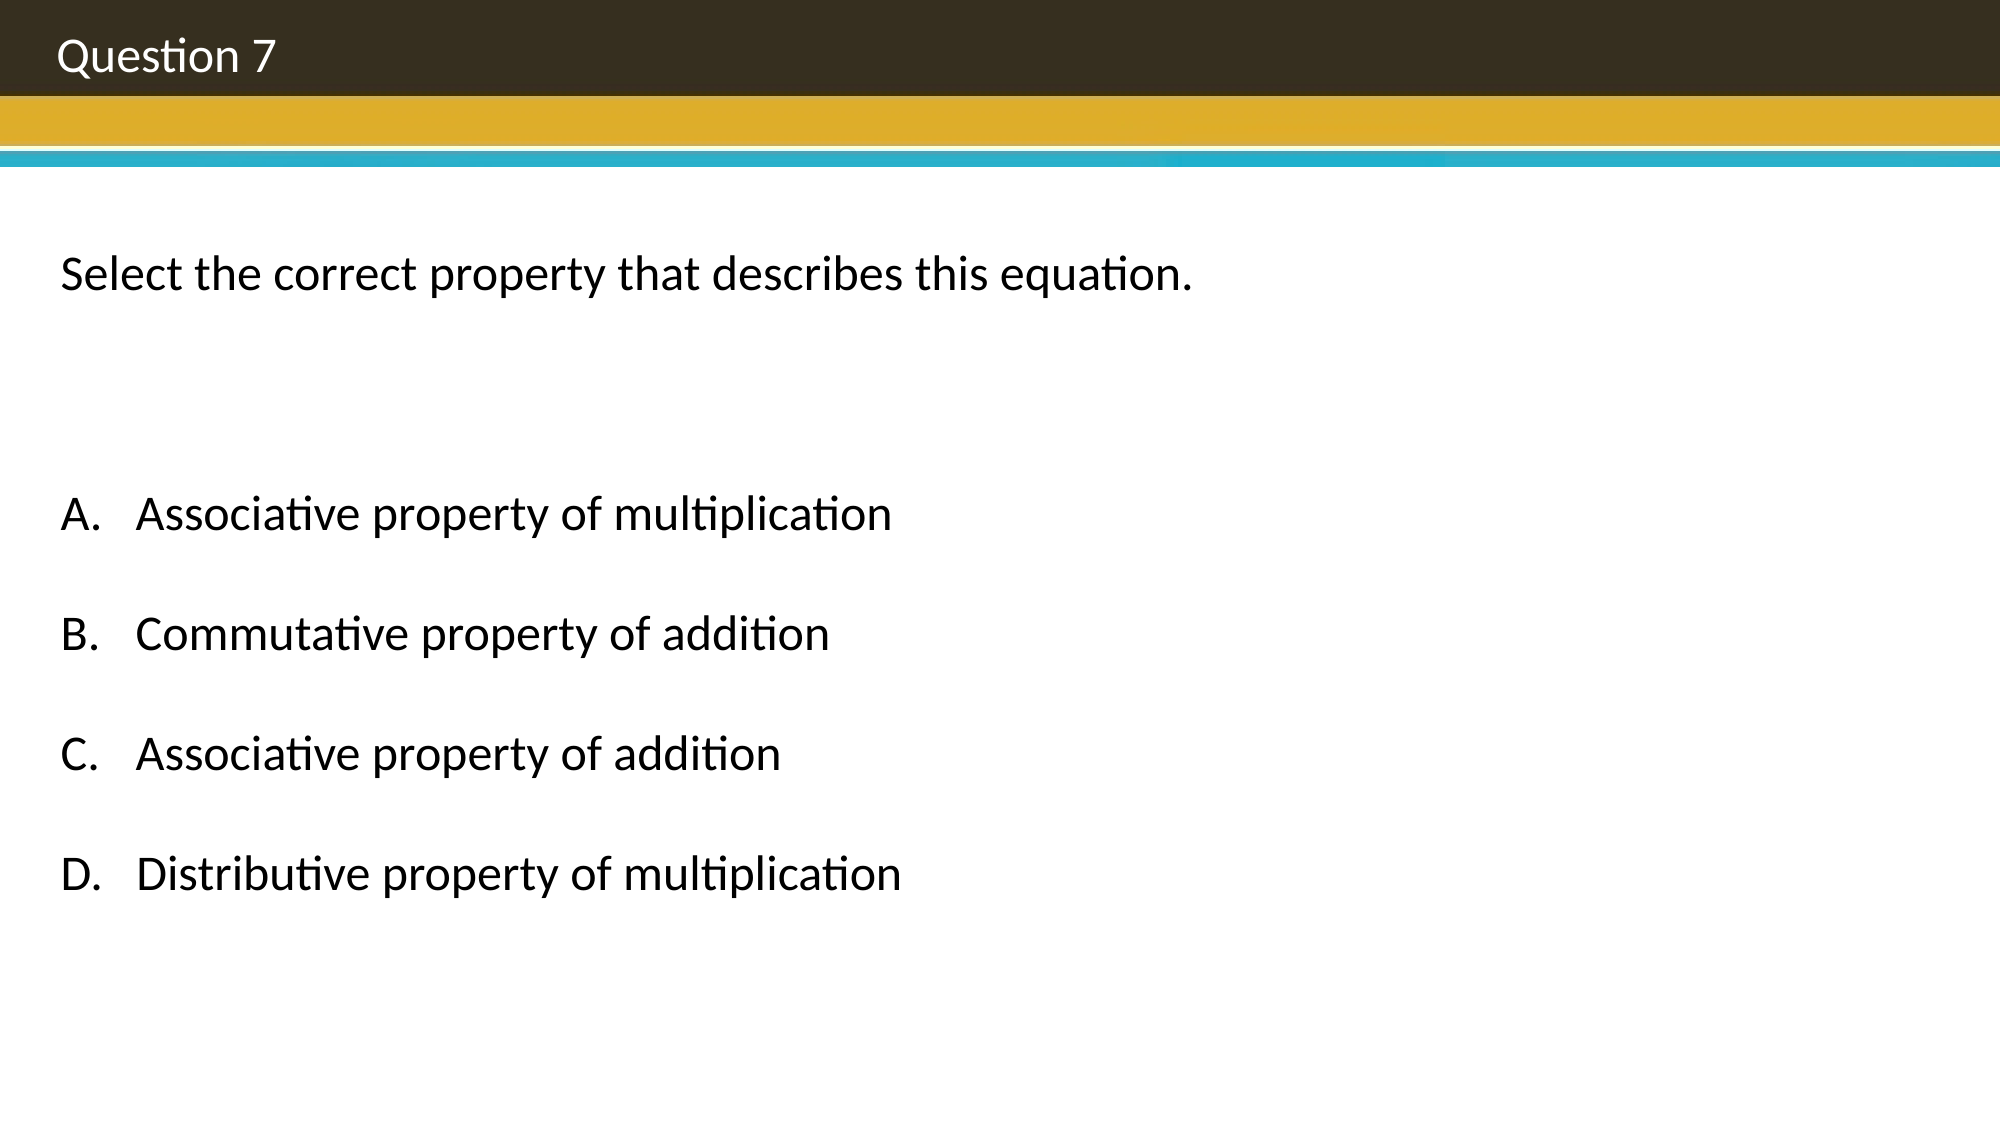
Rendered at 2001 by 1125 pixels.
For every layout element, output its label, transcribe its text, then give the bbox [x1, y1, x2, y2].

picture [0, 0, 2000, 167]
text_box Question 7 [41, 14, 293, 90]
